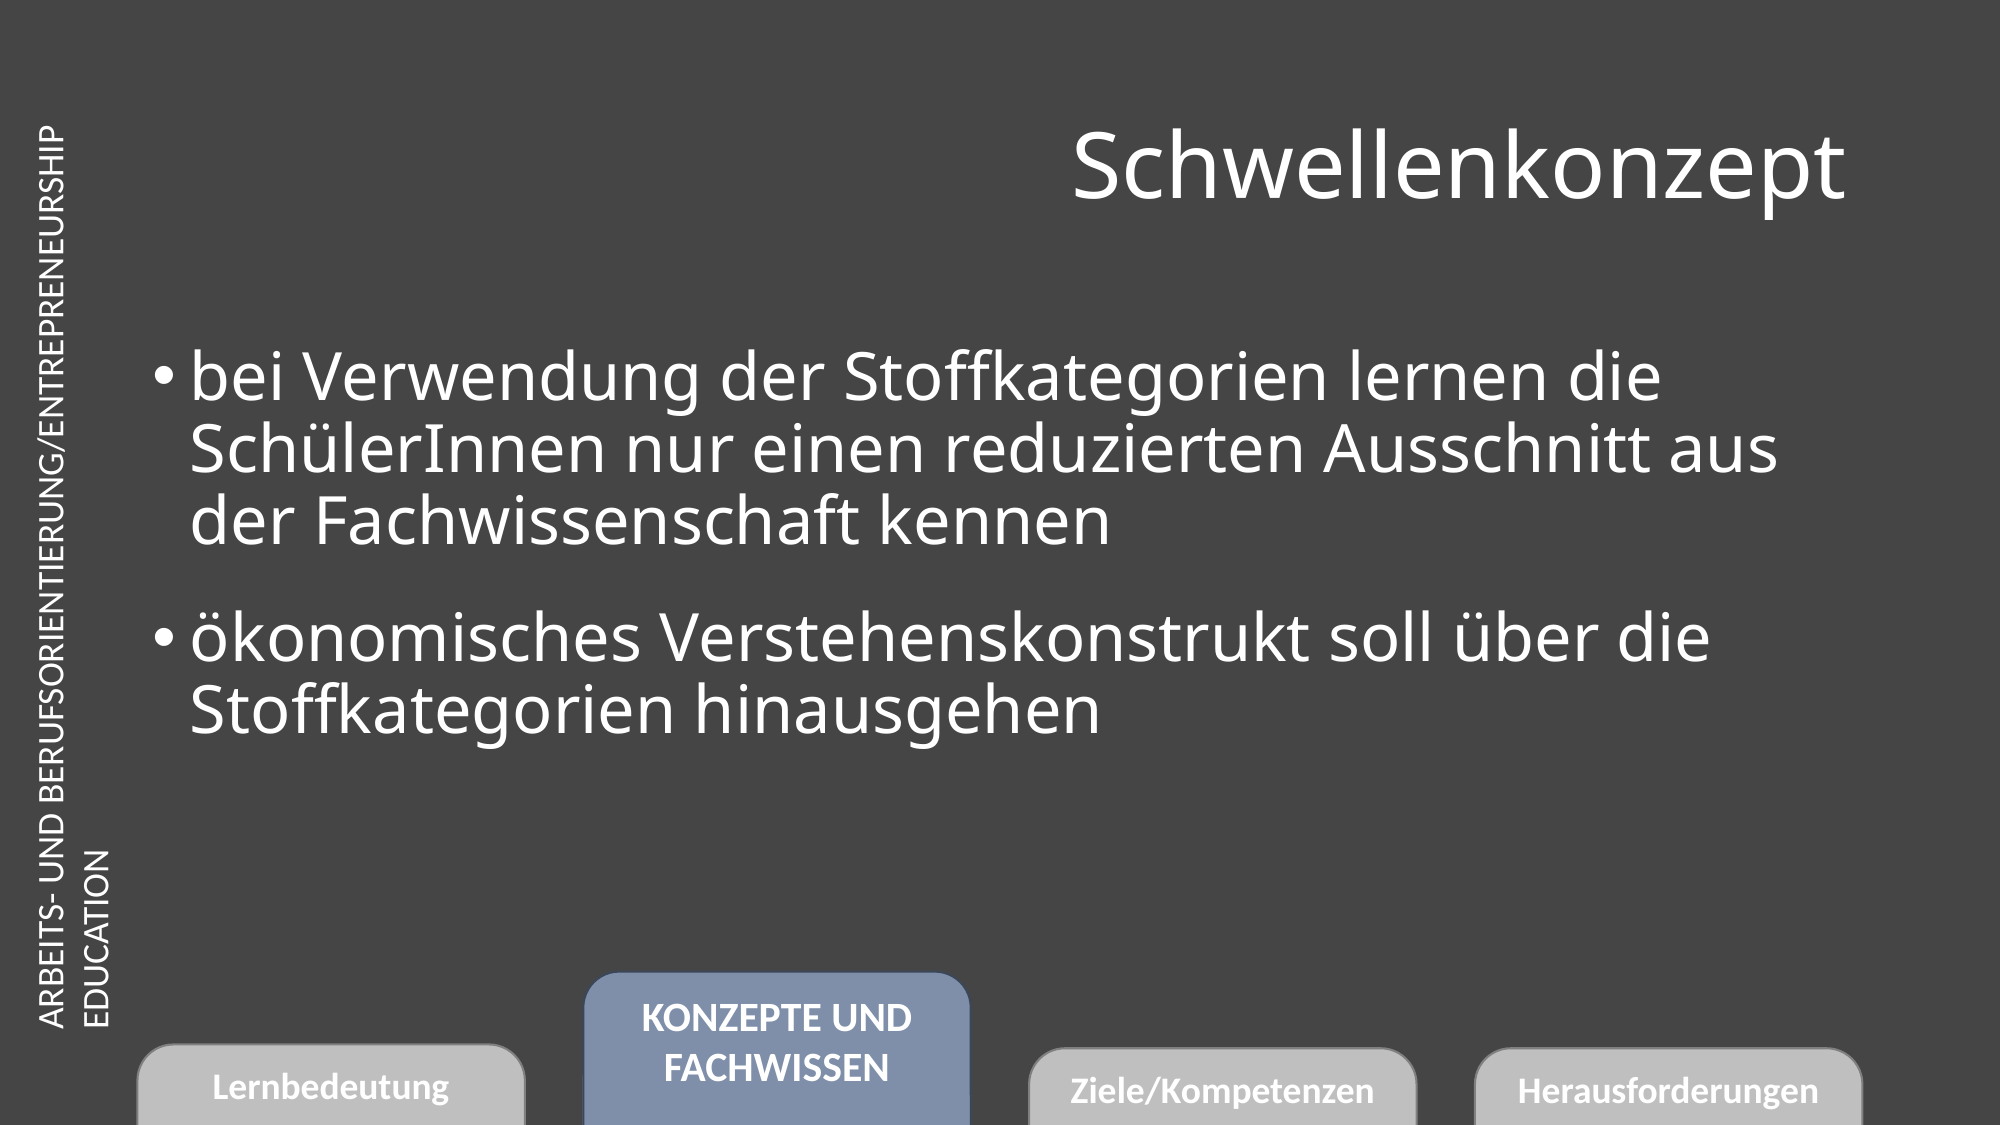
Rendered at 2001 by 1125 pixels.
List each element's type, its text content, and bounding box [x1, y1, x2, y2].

title Schwellenkonzept [137, 59, 1863, 278]
list bei Verwendung der Stoffkategorien lernen die SchülerInnen nur einen reduzierten Ausschnitt aus der Fachwissenschaft kennen ökonomisches Verstehenskonstrukt soll über die Stoffkategorien hinausgehen [137, 335, 1863, 984]
